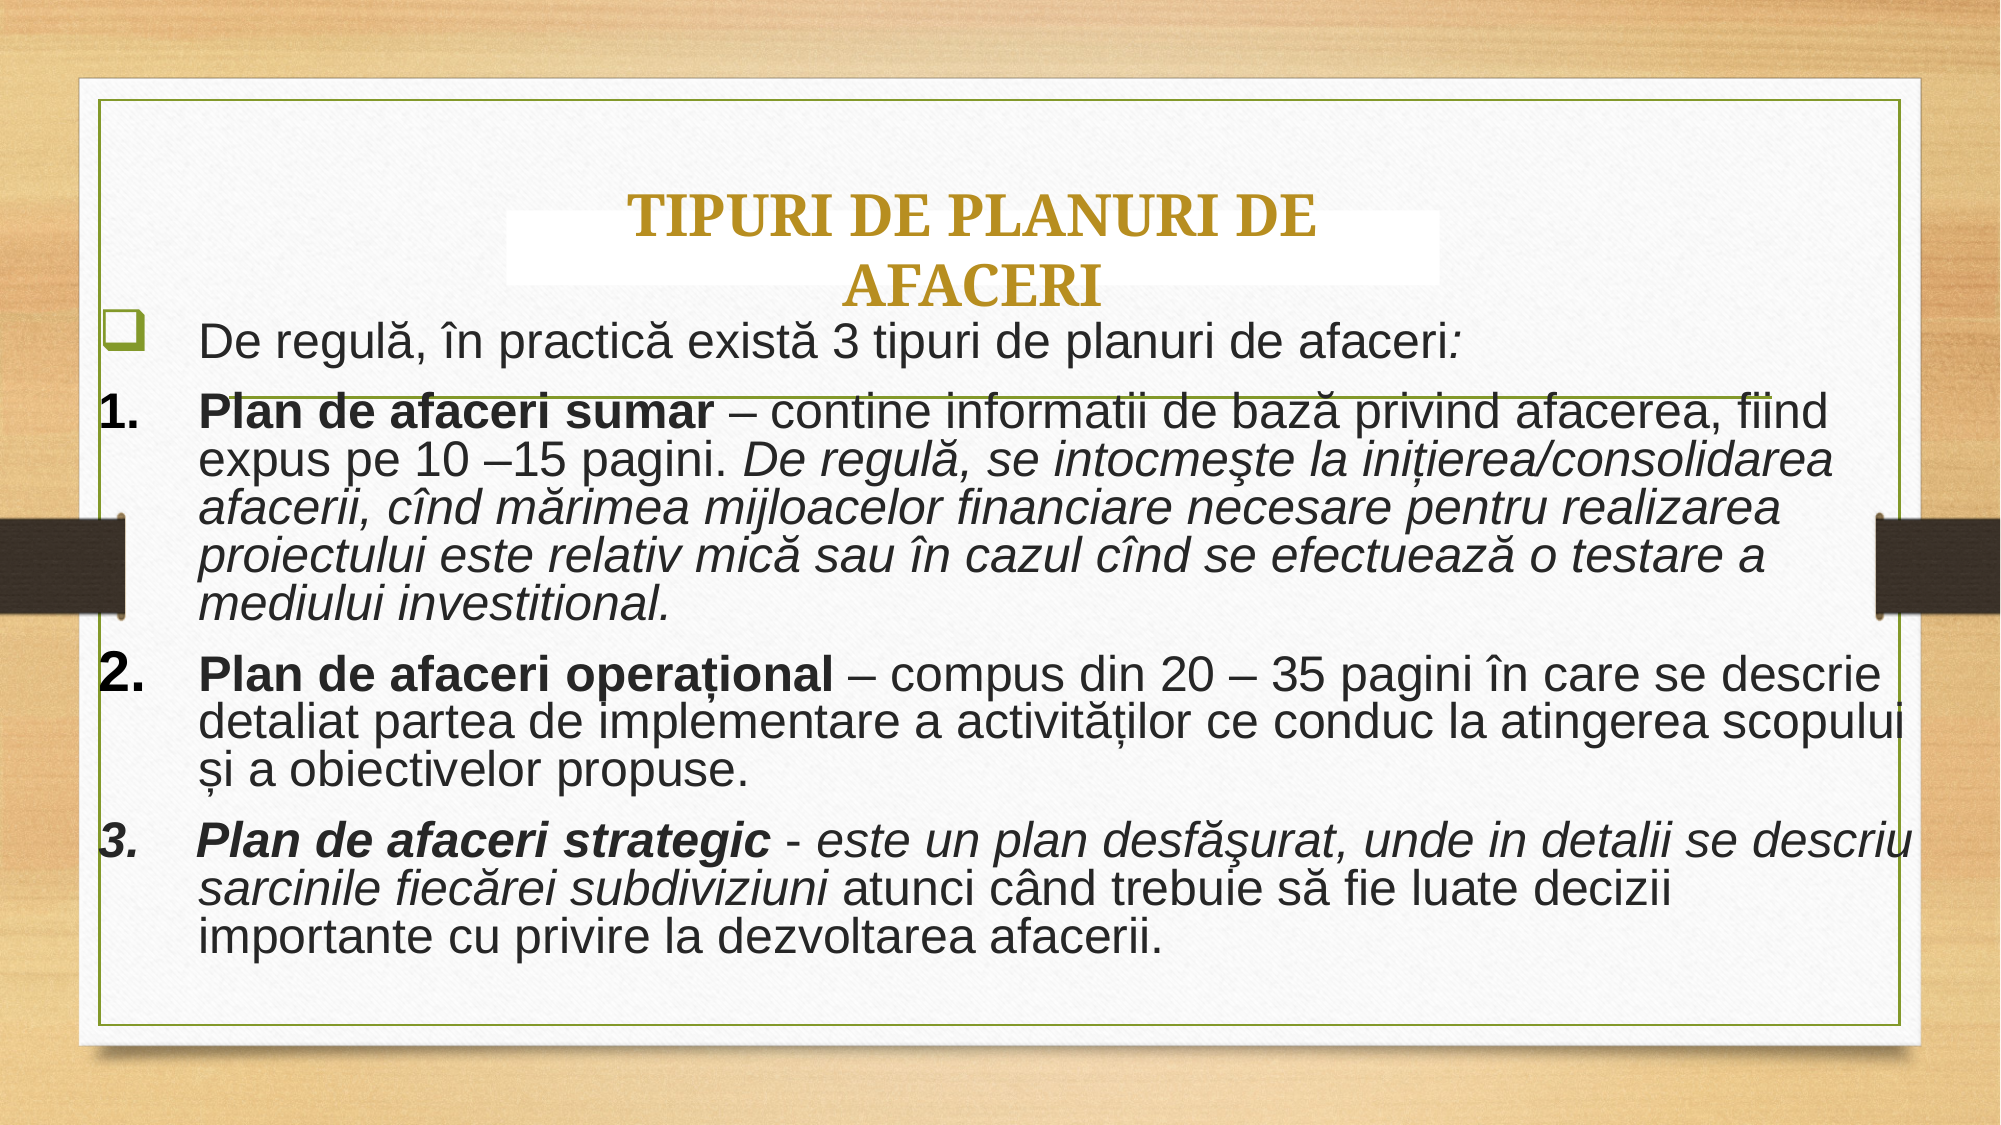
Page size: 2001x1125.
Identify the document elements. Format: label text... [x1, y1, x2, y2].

picture [0, 0, 2001, 1125]
list De regulă, în practică există 3 tipuri de planuri de afaceri: Plan de afaceri sumar – contine informatii de bază privind afacerea, fiind expus pe 10 –15 pagini. De regulă, se intocmeşte la inițierea/consolidarea afacerii, cînd mărimea mijloacelor financiare necesare pentru realizarea proiectului este relativ mică sau în cazul cînd se efectuează o testare a mediului investitional. Plan de afaceri operațional – compus din 20 – 35 pagini în care se descrie detaliat partea de implementare a activităților ce conduc la atingerea scopului și a obiectivelor propuse. 3. Plan de afaceri strategic - este un plan desfăşurat, unde in detalii se descriu sarcinile fiecărei subdiviziuni atunci când trebuie să fie luate decizii importante cu privire la dezvoltarea afacerii. [83, 312, 1934, 1027]
title TIPURI DE PLANURI DE AFACERI [506, 210, 1440, 286]
